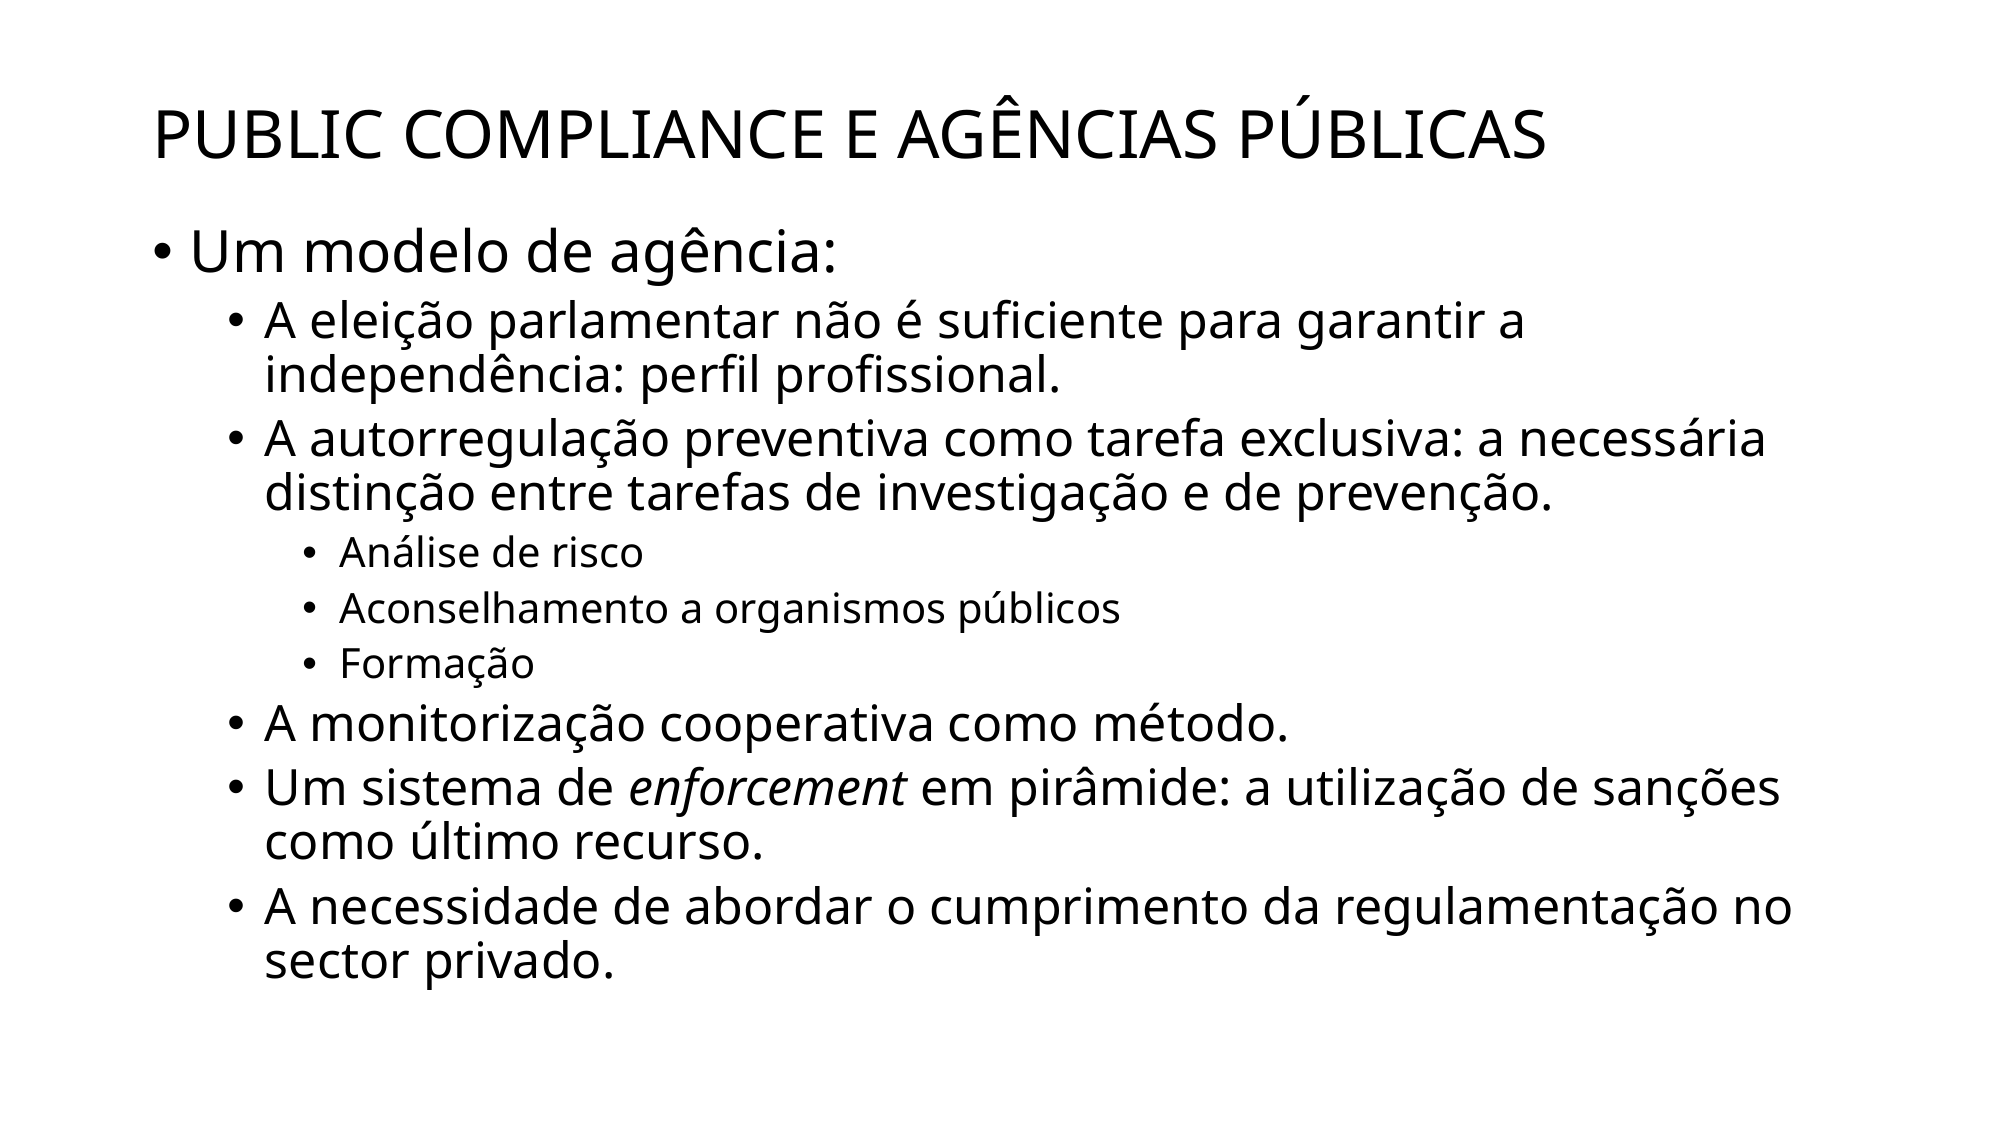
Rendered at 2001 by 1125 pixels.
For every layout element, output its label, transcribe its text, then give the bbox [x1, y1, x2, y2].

list Um modelo de agência: A eleição parlamentar não é suficiente para garantir a independência: perfil profissional. A autorregulação preventiva como tarefa exclusiva: a necessária distinção entre tarefas de investigação e de prevenção. Análise de risco Aconselhamento a organismos públicos Formação A monitorização cooperativa como método. Um sistema de enforcement em pirâmide: a utilização de sanções como último recurso. A necessidade de abordar o cumprimento da regulamentação no sector privado. [137, 214, 1863, 1014]
title PUBLIC COMPLIANCE E AGÊNCIAS PÚBLICAS [137, 59, 1863, 214]
